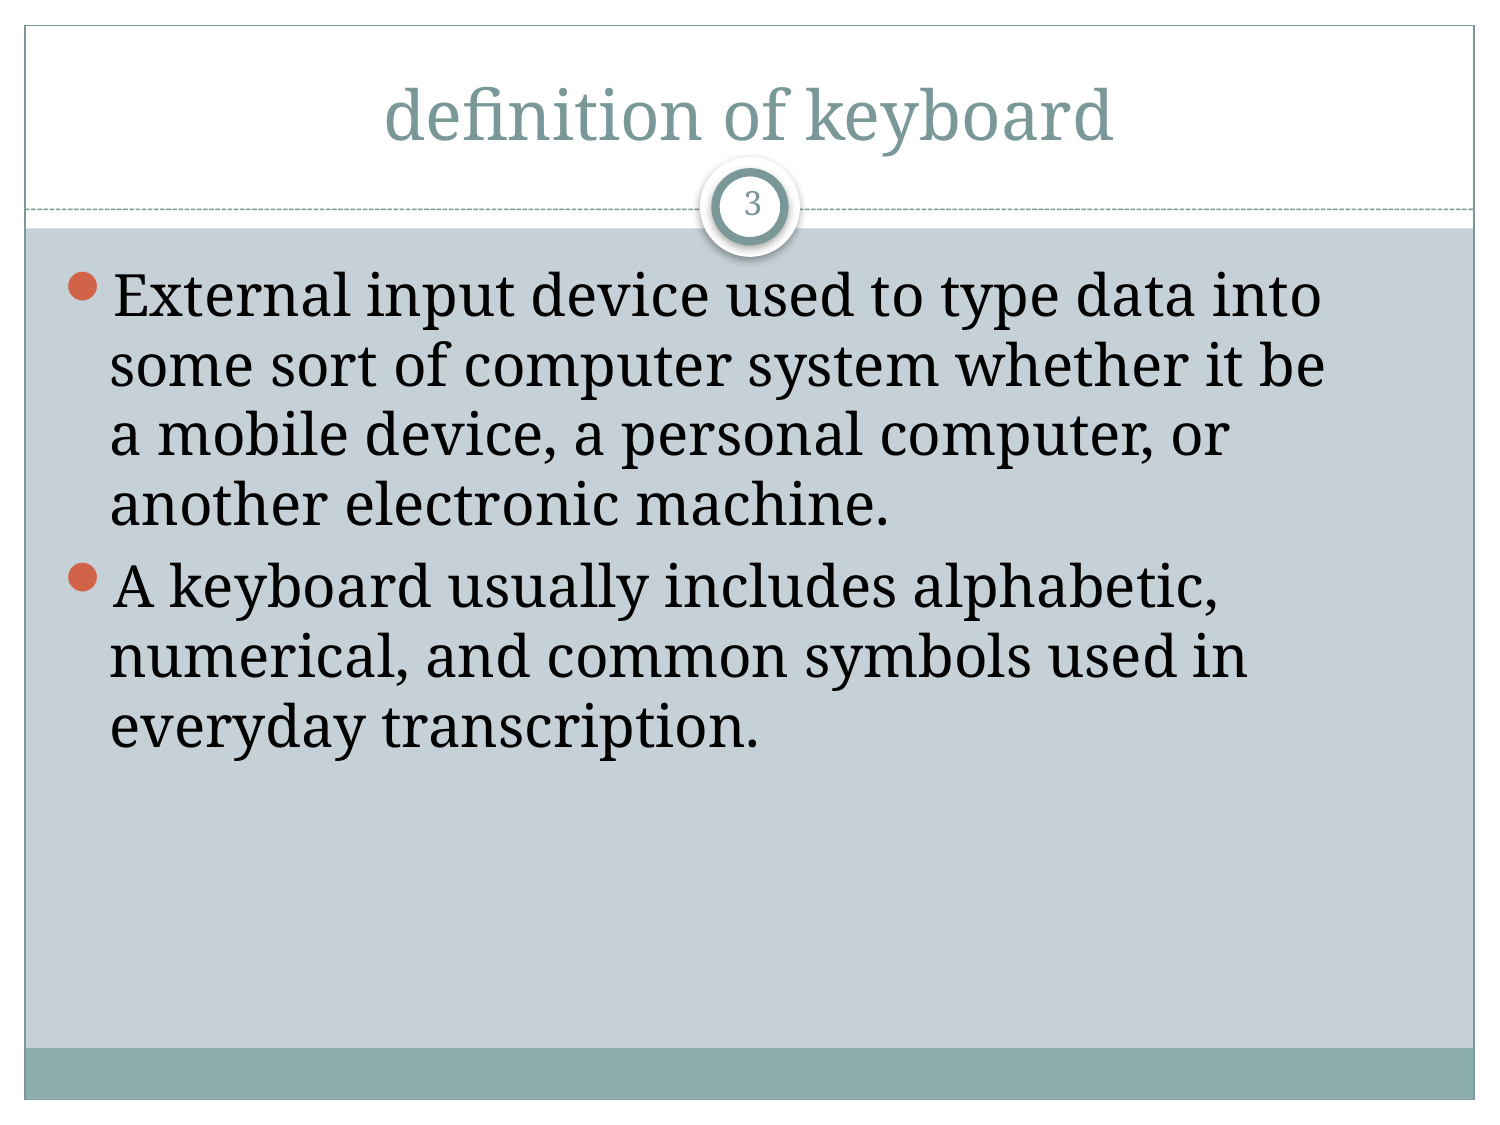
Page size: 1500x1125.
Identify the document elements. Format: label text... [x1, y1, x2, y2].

slide_number 3 [715, 168, 791, 241]
title definition of keyboard [49, 37, 1450, 162]
list External input device used to type data into some sort of computer system whether it be a mobile device, a personal computer, or another electronic machine. A keyboard usually includes alphabetic, numerical, and common symbols used in everyday transcription. [49, 250, 1445, 1001]
